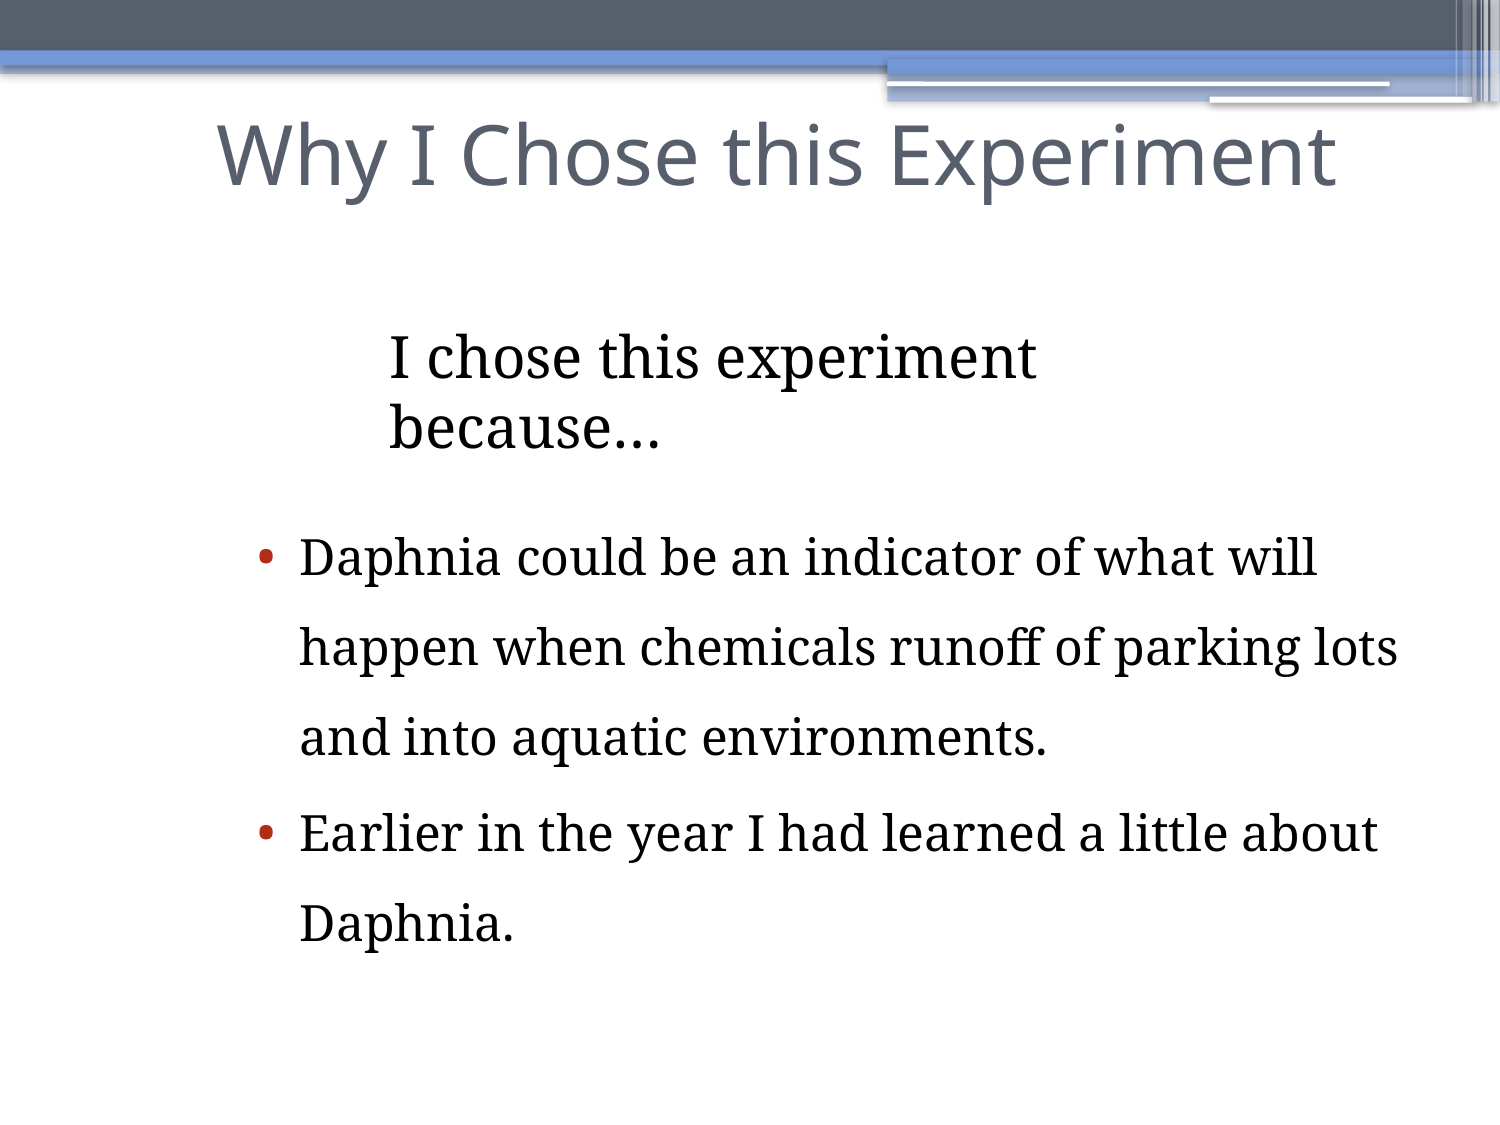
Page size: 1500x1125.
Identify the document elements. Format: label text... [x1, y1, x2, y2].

text_box I chose this experiment because… [375, 312, 1325, 468]
list Daphnia could be an indicator of what will happen when chemicals runoff of parking lots and into aquatic environments. Earlier in the year I had learned a little about Daphnia. [225, 487, 1455, 988]
title Why I Chose this Experiment [162, 75, 1393, 230]
